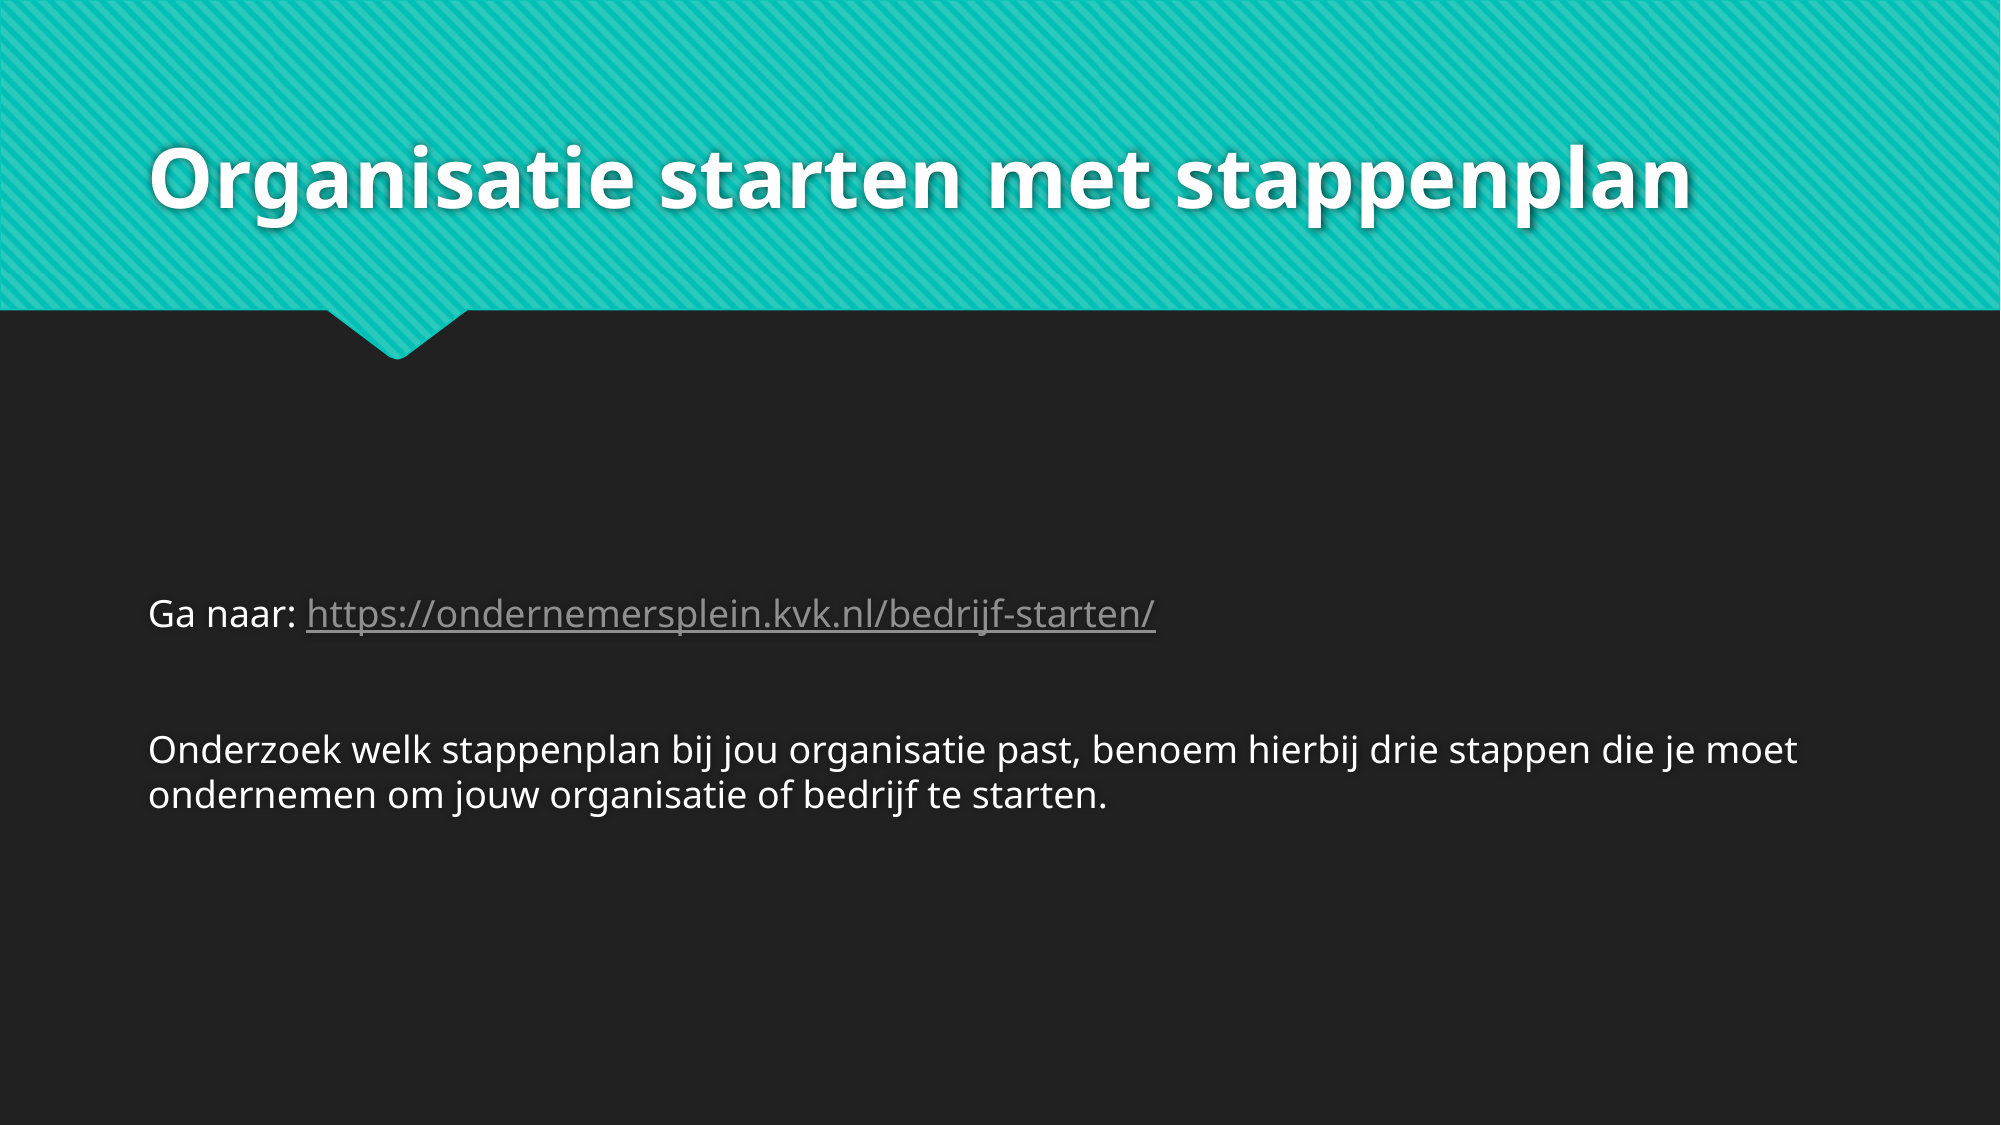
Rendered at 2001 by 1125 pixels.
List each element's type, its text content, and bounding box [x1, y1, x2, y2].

title Organisatie starten met stappenplan [132, 73, 1868, 233]
list Ga naar: https://ondernemersplein.kvk.nl/bedrijf-starten/ Onderzoek welk stappenplan bij jou organisatie past, benoem hierbij drie stappen die je moet ondernemen om jouw organisatie of bedrijf te starten. [132, 404, 2000, 1001]
